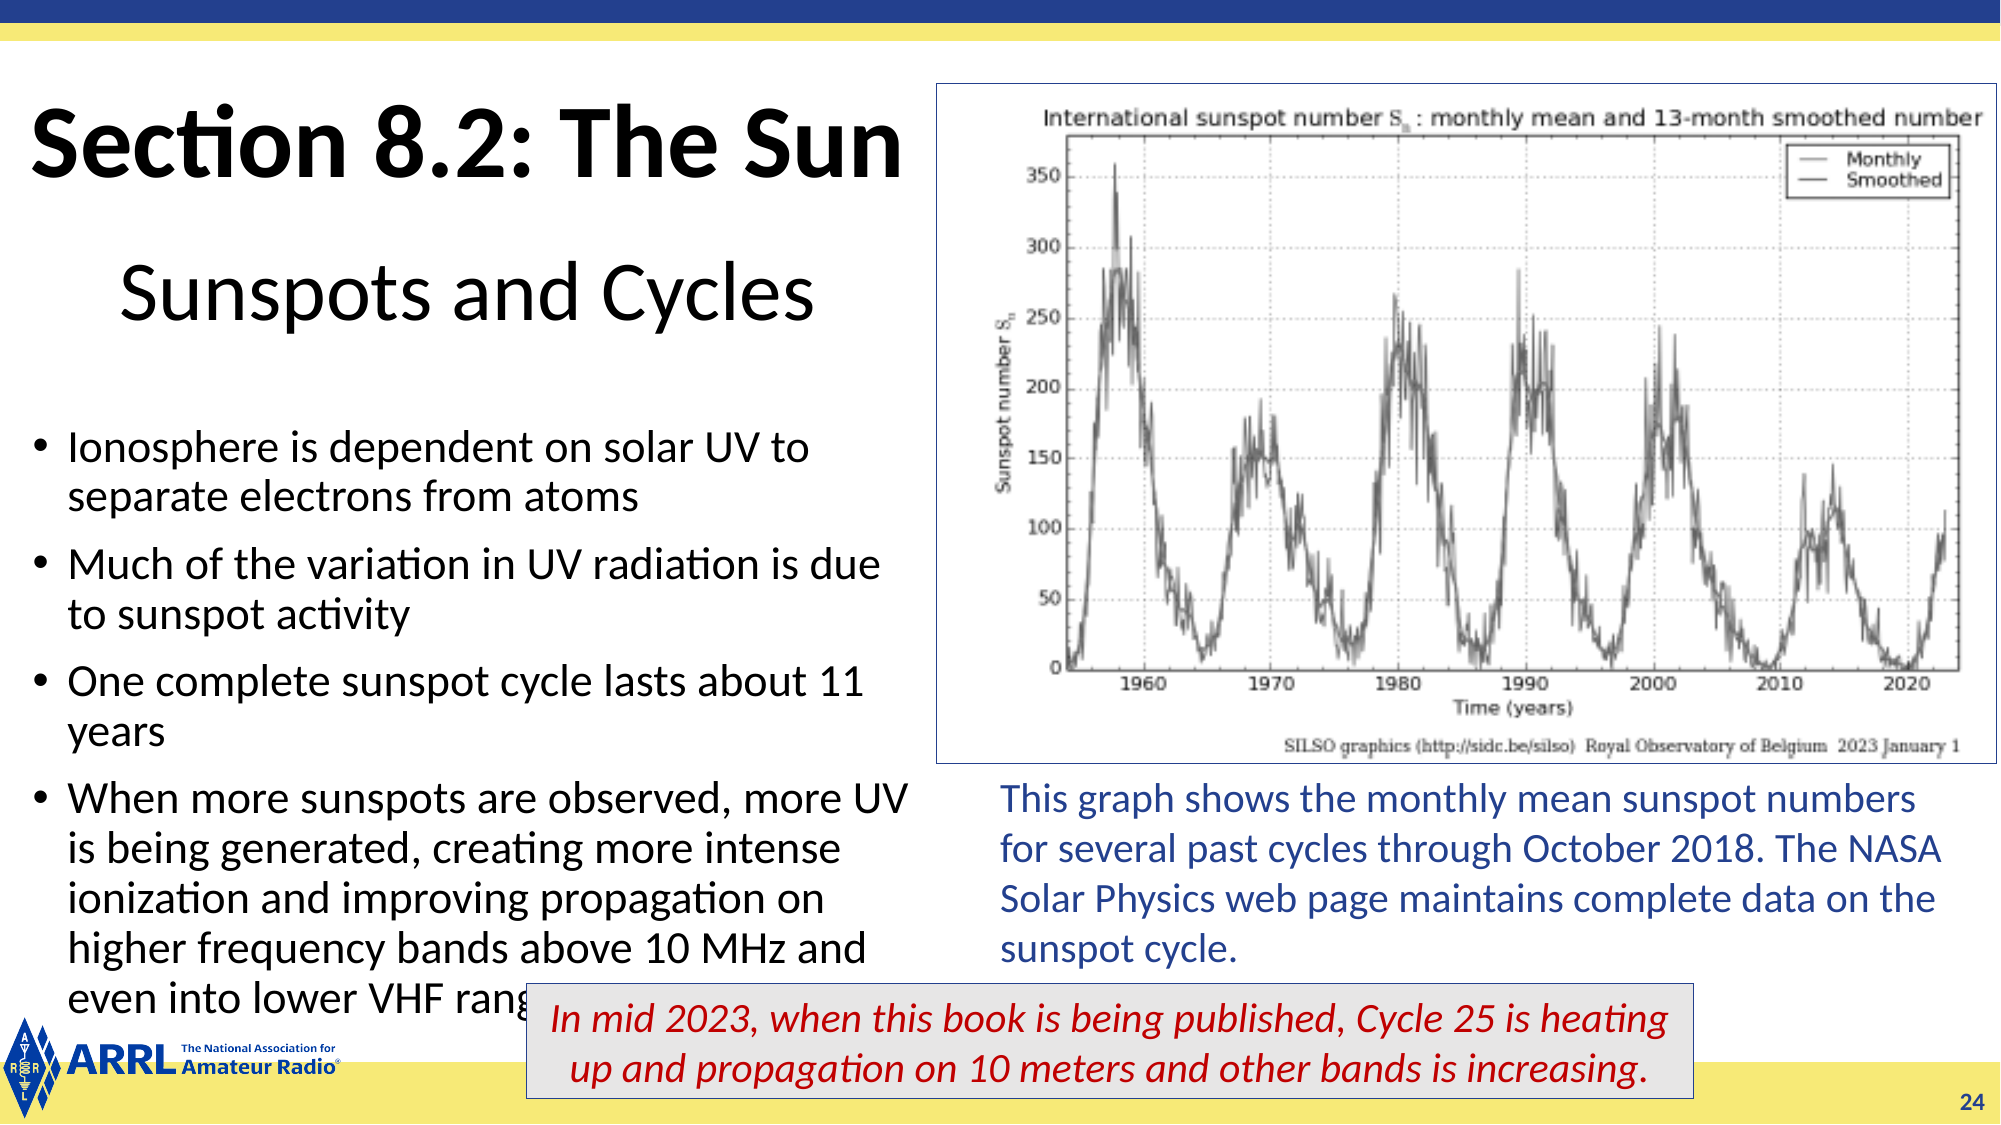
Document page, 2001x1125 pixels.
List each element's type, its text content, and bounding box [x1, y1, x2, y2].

text_box This graph shows the monthly mean sunspot numbers for several past cycles through October 2018. The NASA Solar Physics web page maintains complete data on the sunspot cycle. [985, 764, 1970, 979]
picture [936, 83, 1997, 764]
text_box In mid 2023, when this book is being published, Cycle 25 is heating up and propagation on 10 meters and other bands is increasing. [526, 983, 1694, 1099]
list Ionosphere is dependent on solar UV to separate electrons from atoms Much of the variation in UV radiation is due to sunspot activity One complete sunspot cycle lasts about 11 years When more sunspots are observed, more UV is being generated, creating more intense ionization and improving propagation on higher frequency bands above 10 MHz and even into lower VHF range [17, 414, 936, 1042]
picture [1, 1015, 342, 1121]
title Section 8.2: The Sun Sunspots and Cycles [0, 33, 936, 393]
